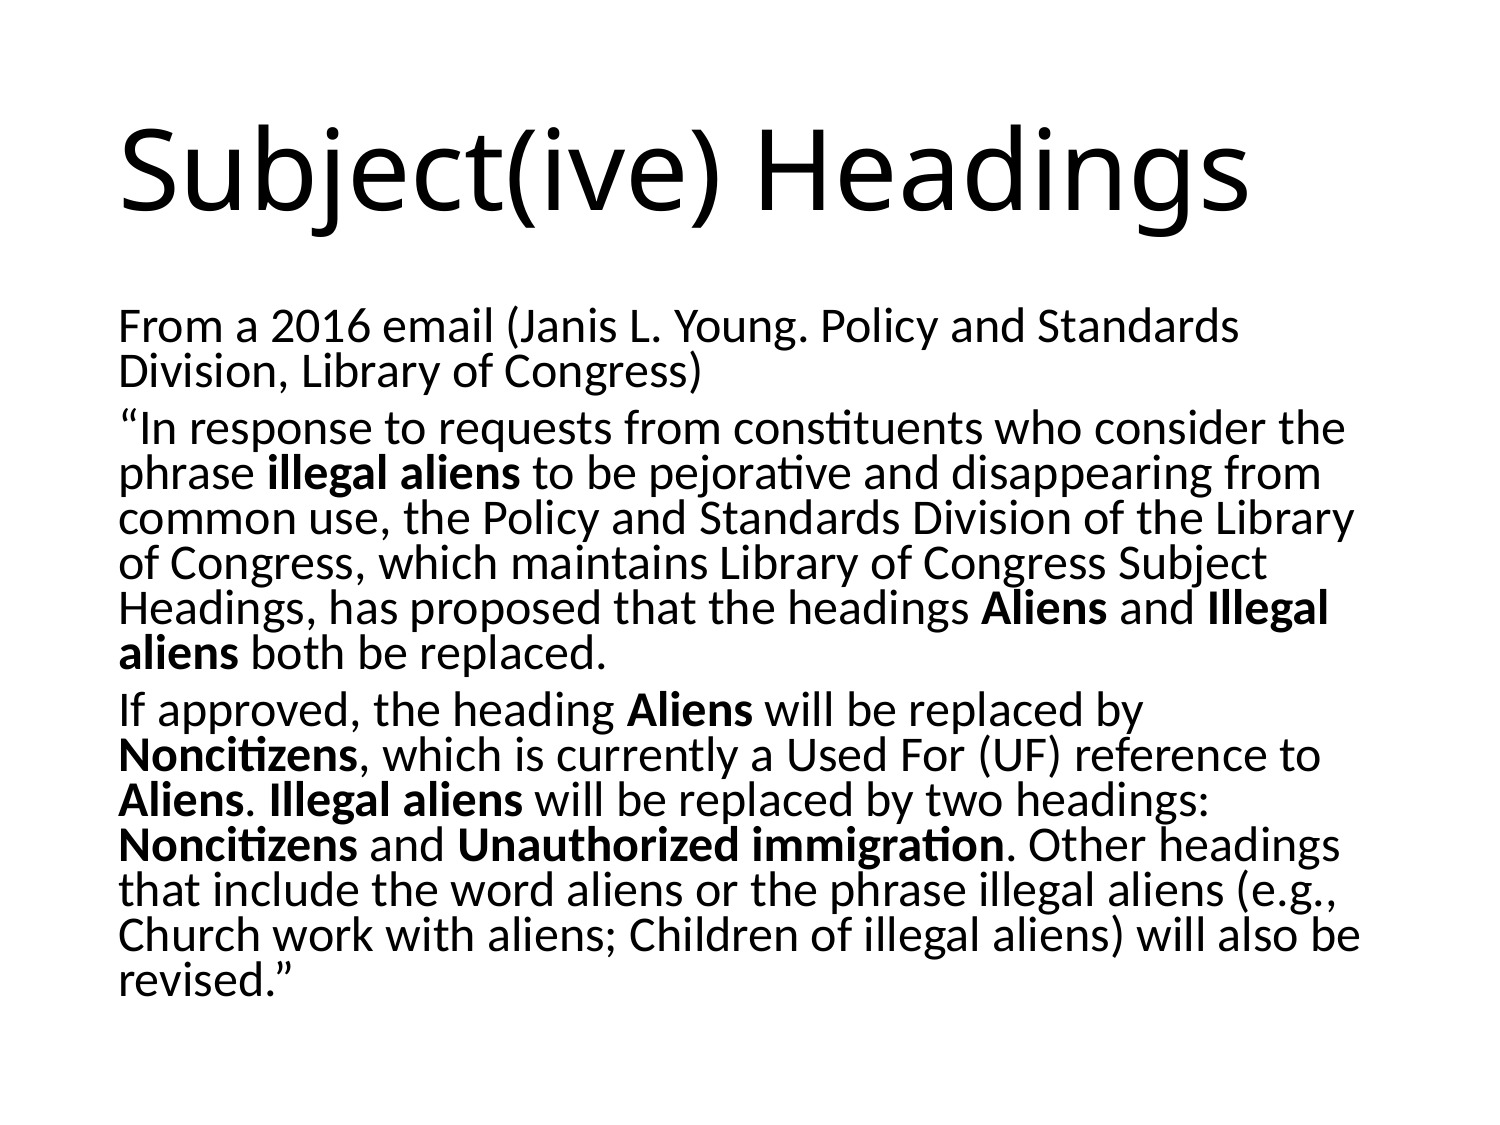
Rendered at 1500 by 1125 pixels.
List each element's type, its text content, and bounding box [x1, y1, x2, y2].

list From a 2016 email (Janis L. Young. Policy and Standards Division, Library of Congress) “In response to requests from constituents who consider the phrase illegal aliens to be pejorative and disappearing from common use, the Policy and Standards Division of the Library of Congress, which maintains Library of Congress Subject Headings, has proposed that the headings Aliens and Illegal aliens both be replaced. If approved, the heading Aliens will be replaced by Noncitizens, which is currently a Used For (UF) reference to Aliens. Illegal aliens will be replaced by two headings: Noncitizens and Unauthorized immigration. Other headings that include the word aliens or the phrase illegal aliens (e.g., Church work with aliens; Children of illegal aliens) will also be revised.” [103, 299, 1397, 1014]
title Subject(ive) Headings [103, 59, 1397, 278]
